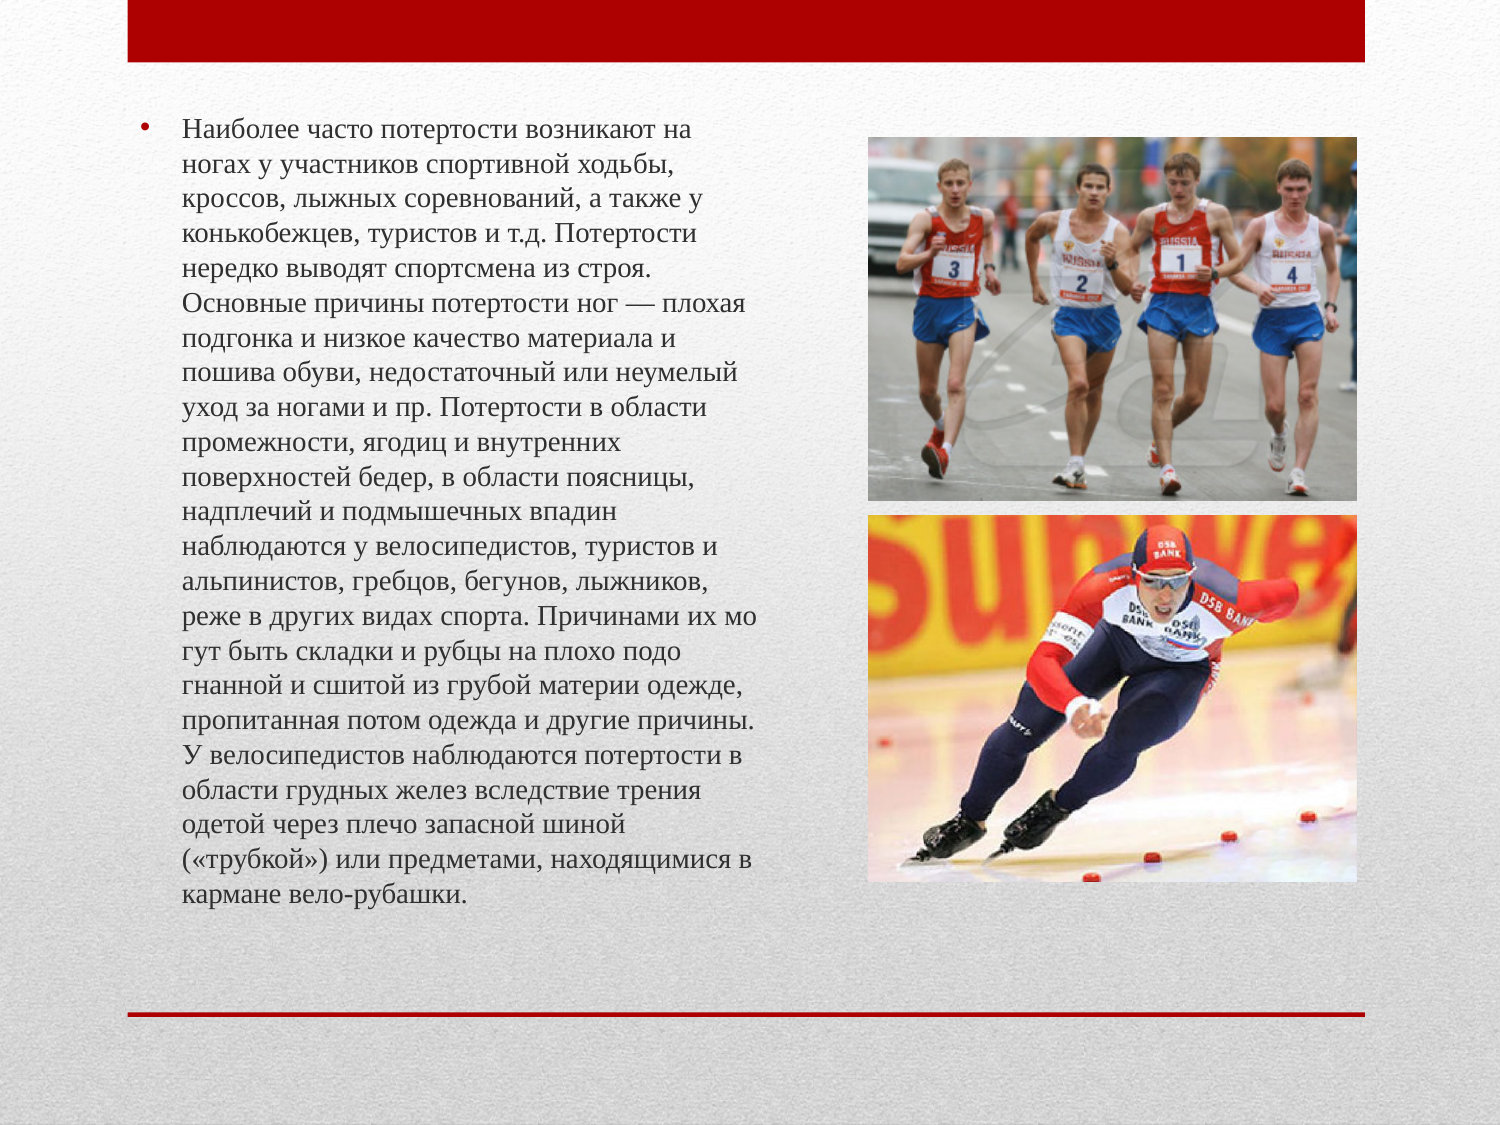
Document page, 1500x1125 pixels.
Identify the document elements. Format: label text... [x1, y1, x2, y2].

picture [867, 514, 1357, 883]
picture [867, 136, 1358, 501]
list Наиболее часто потертости возникают на ногах у участников спортивной ходь­бы, кроссов, лыжных соревнований, а также у конькобежцев, туристов и т.д. Потертости нередко выводят спортсмена из строя. Основные причины потертос­ти ног — плохая подгонка и низкое ка­чество материала и пошива обуви, недо­статочный или неумелый уход за ногами и пр. Потертости в области промежнос­ти, ягодиц и внутренних поверхностей бедер, в области поясницы, надплечий и подмышечных впадин наблюдаются у велосипедистов, туристов и альпинистов, гребцов, бегунов, лыжников, реже в других видах спорта. Причинами их мо­гут быть складки и рубцы на плохо подо­гнанной и сшитой из грубой материи одежде, пропитанная потом одежда и другие причины. У велосипедистов на­блюдаются потертости в области грудных желез вследствие трения одетой через пле­чо запасной шиной («трубкой») или пред­метами, находящимися в кармане вело-рубашки. [125, 78, 774, 941]
